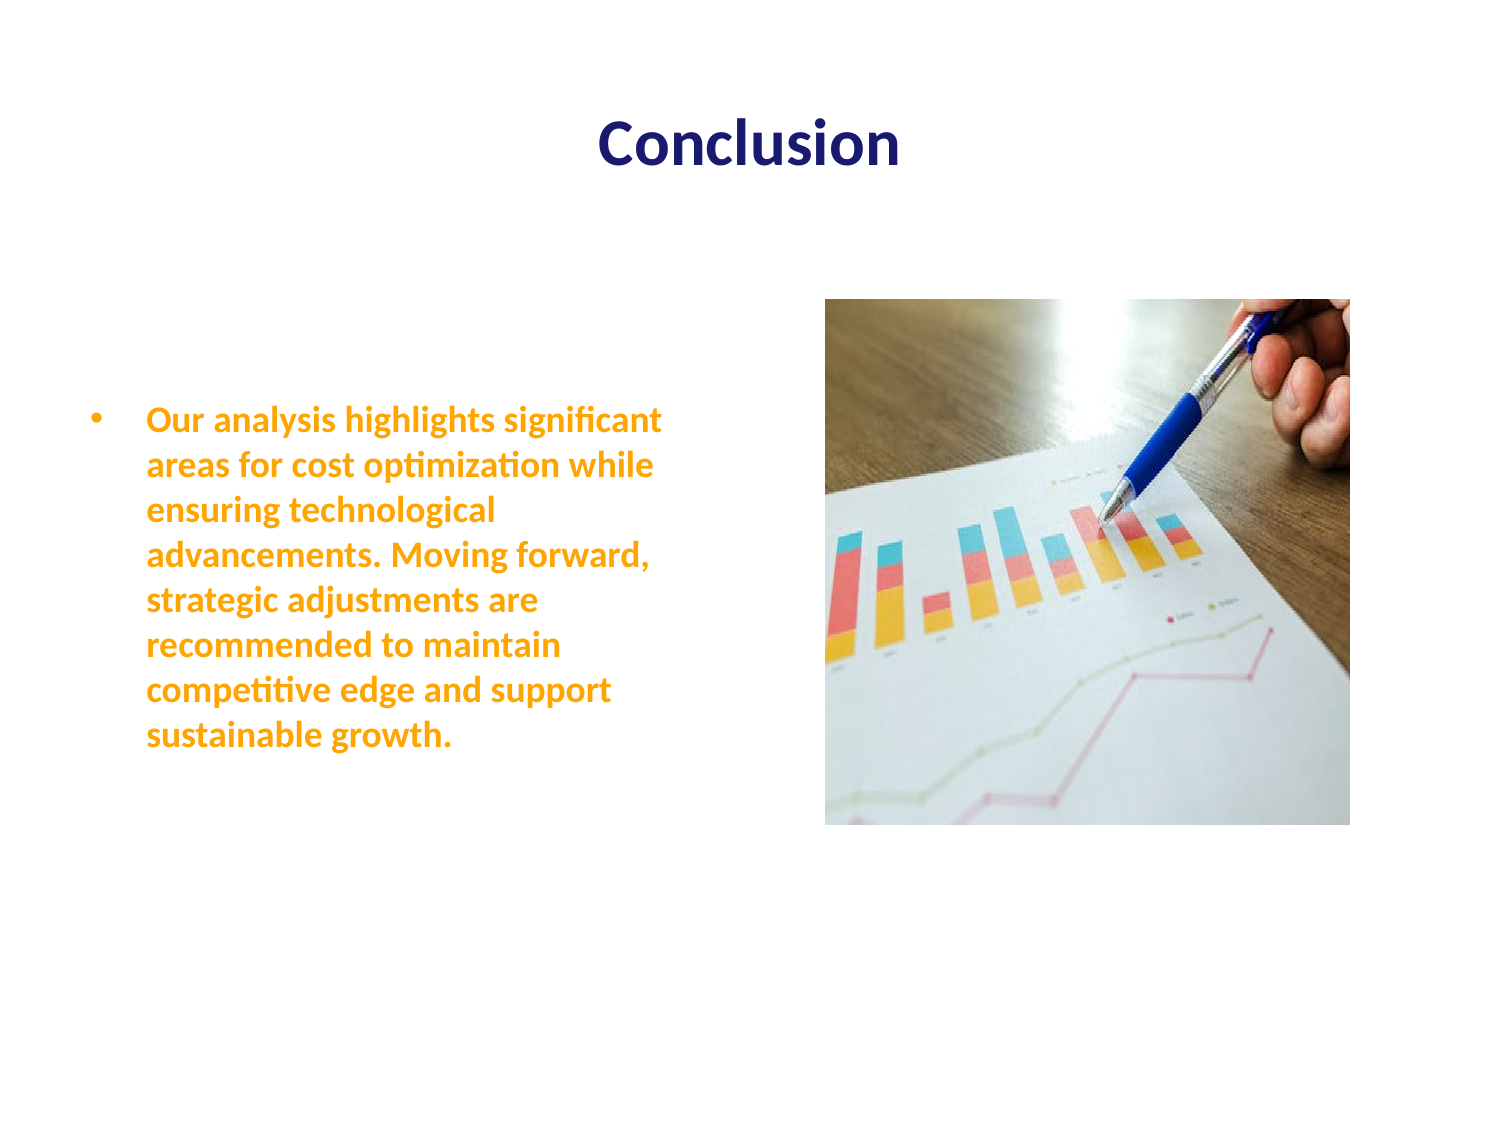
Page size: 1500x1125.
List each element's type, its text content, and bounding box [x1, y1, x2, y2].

title Conclusion [75, 45, 1425, 233]
list Our analysis highlights significant areas for cost optimization while ensuring technological advancements. Moving forward, strategic adjustments are recommended to maintain competitive edge and support sustainable growth. [75, 299, 750, 900]
picture [824, 299, 1351, 826]
